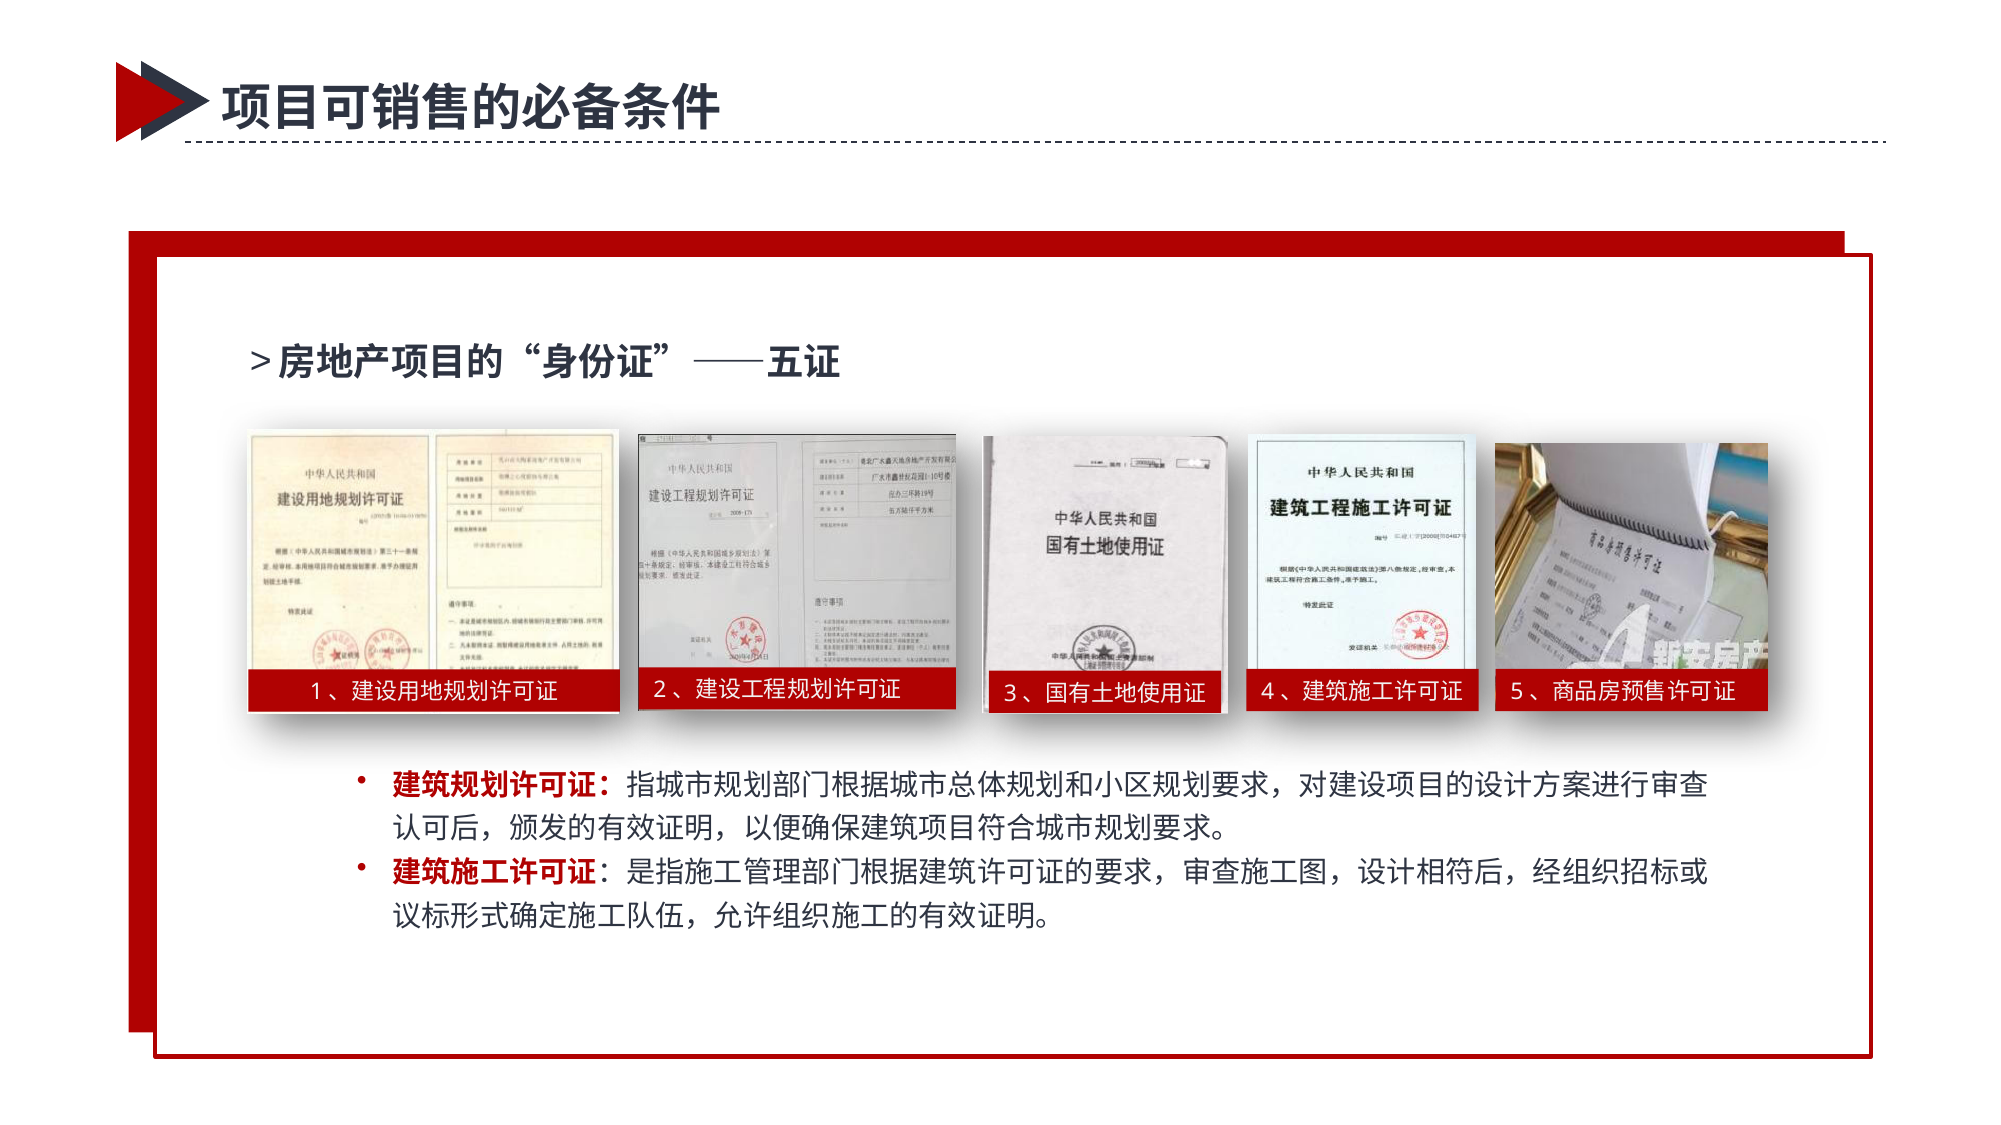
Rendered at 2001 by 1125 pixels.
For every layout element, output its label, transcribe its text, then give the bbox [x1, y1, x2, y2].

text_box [246, 429, 621, 714]
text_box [982, 436, 1228, 714]
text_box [1495, 443, 1769, 713]
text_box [638, 433, 957, 711]
text_box 项目可销售的必备条件 [199, 68, 743, 157]
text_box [128, 230, 1872, 1057]
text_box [1247, 434, 1478, 713]
